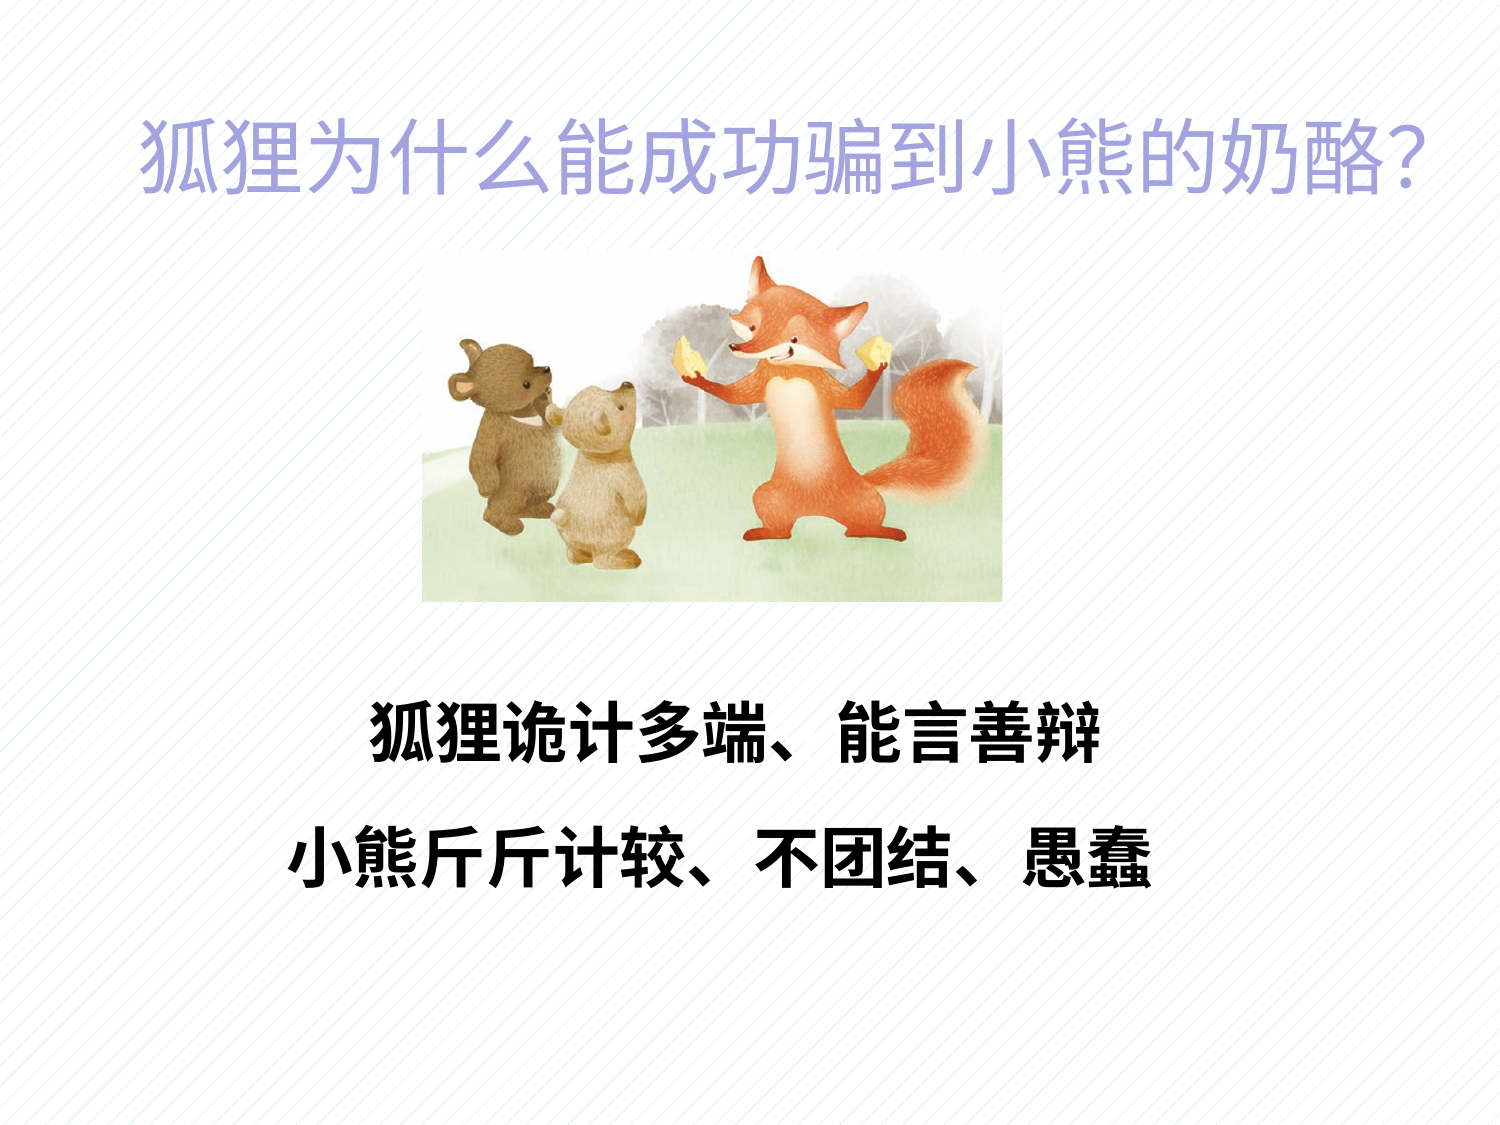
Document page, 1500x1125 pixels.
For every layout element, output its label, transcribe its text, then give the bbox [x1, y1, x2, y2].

text_box 狐狸能言善辩、诡计多端 [272, 615, 1152, 762]
text_box 狐狸诡计多端、能言善辩 [353, 683, 1118, 778]
text_box [223, 762, 1264, 988]
picture [421, 250, 1003, 602]
text_box 小熊斤斤计较、不团结、愚蠢 [271, 808, 1169, 904]
text_box 狐狸为什么能成功骗到小熊的奶酪？ [34, 42, 1466, 268]
